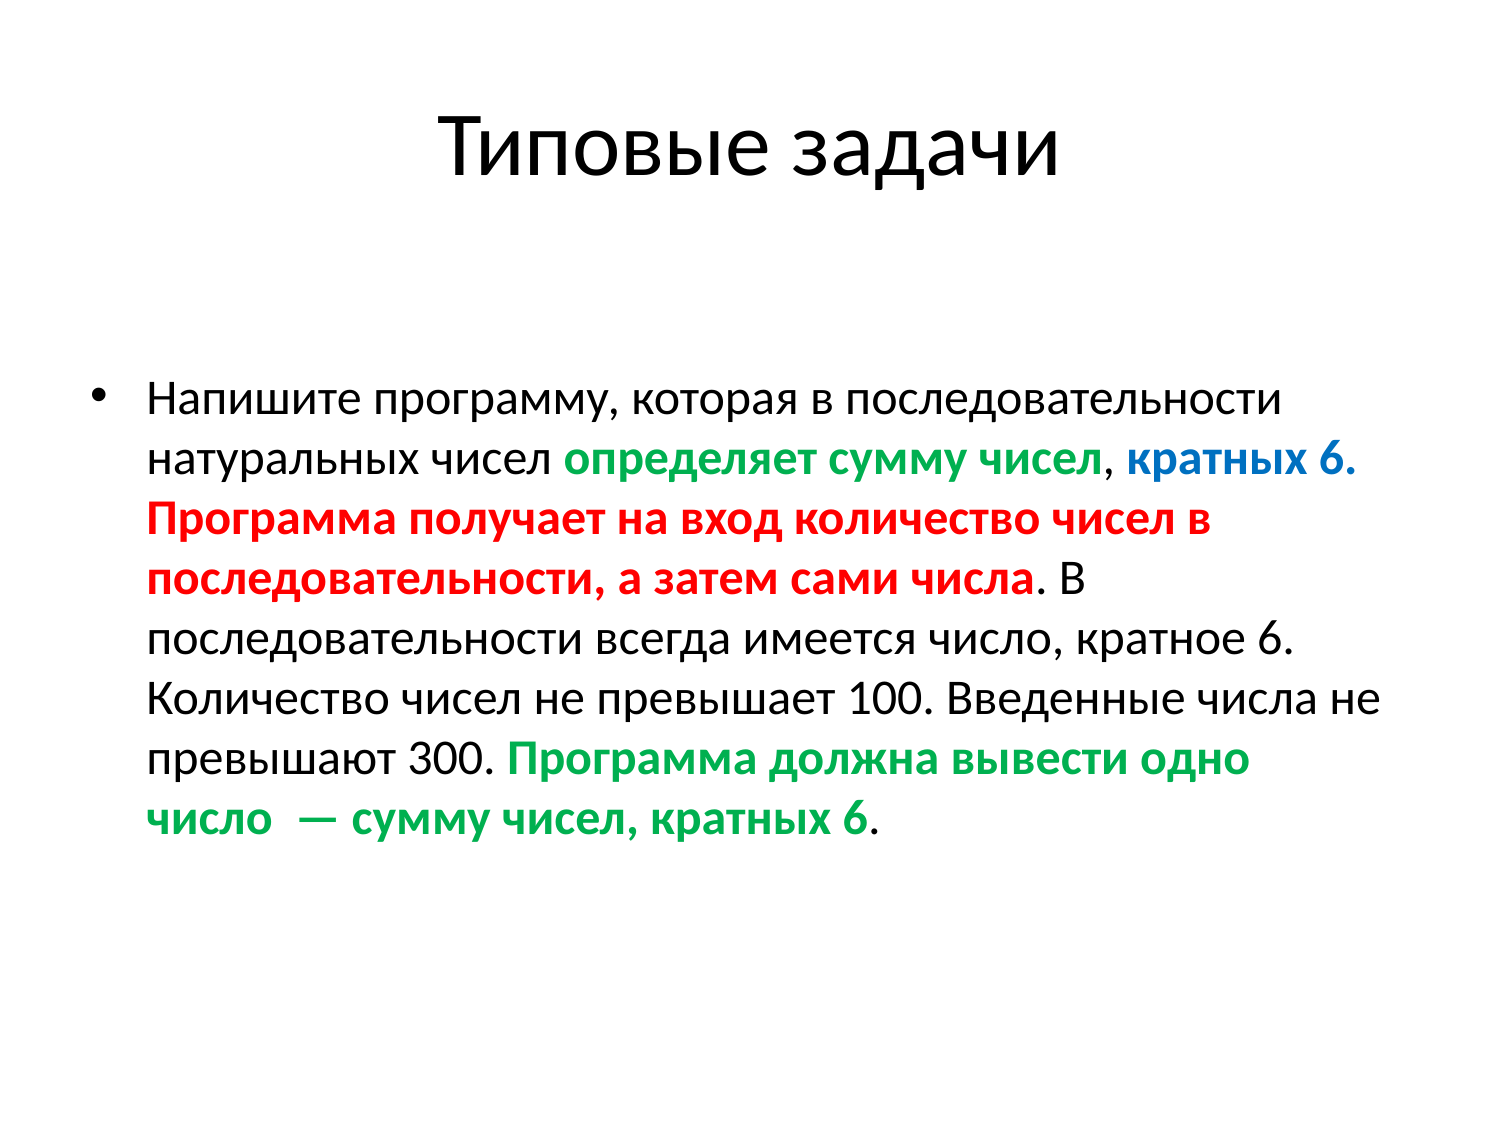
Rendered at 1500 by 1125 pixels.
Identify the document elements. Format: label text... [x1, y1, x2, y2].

title Типовые задачи [75, 45, 1425, 233]
list Напишите программу, которая в последовательности натуральных чисел определяет сумму чисел, кратных 6. Программа получает на вход количество чисел в последовательности, а затем сами числа. В последовательности всегда имеется число, кратное 6. Количество чисел не превышает 100. Введенные числа не превышают 300. Программа должна вывести одно число — сумму чисел, кратных 6. [75, 356, 1400, 1005]
